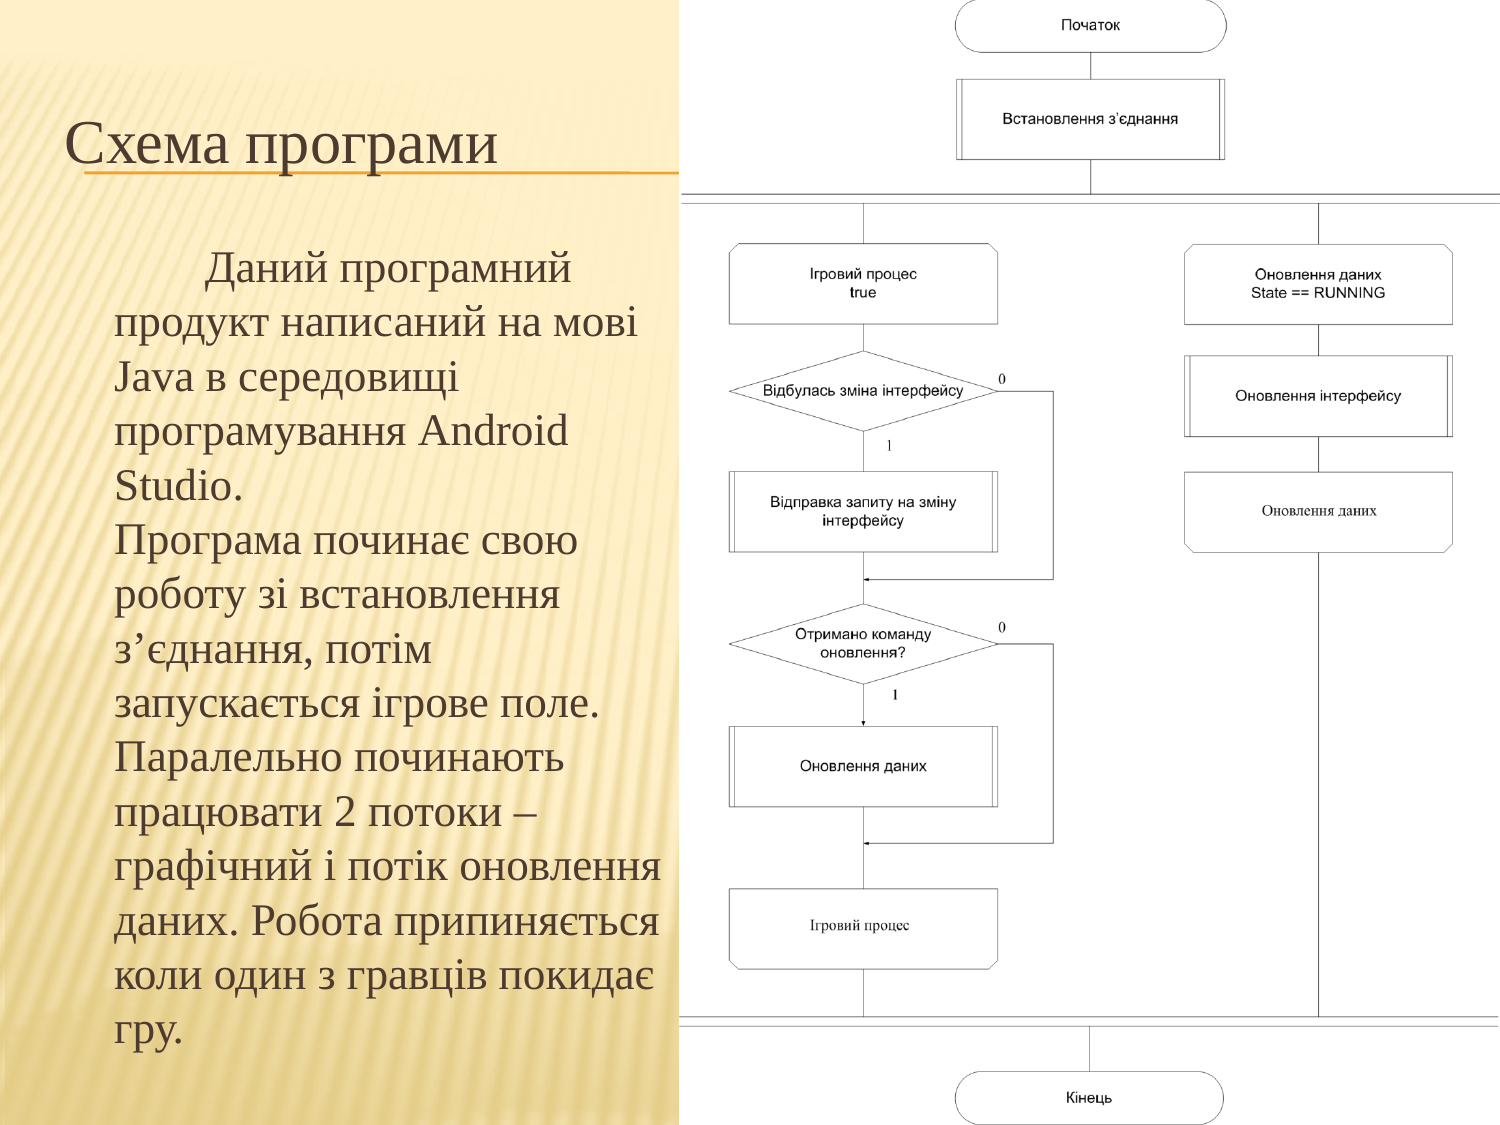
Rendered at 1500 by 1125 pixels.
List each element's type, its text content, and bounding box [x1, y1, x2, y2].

picture [679, 0, 1500, 1125]
list Схема програми Даний програмний продукт написаний на мові Java в середовищі програмування Android Studio. Програма починає свою роботу зі встановлення з’єднання, потім запускається ігрове поле. Паралельно починають працювати 2 потоки – графічний і потік оновлення даних. Робота припиняється коли один з гравців покидає гру. [50, 93, 669, 1067]
